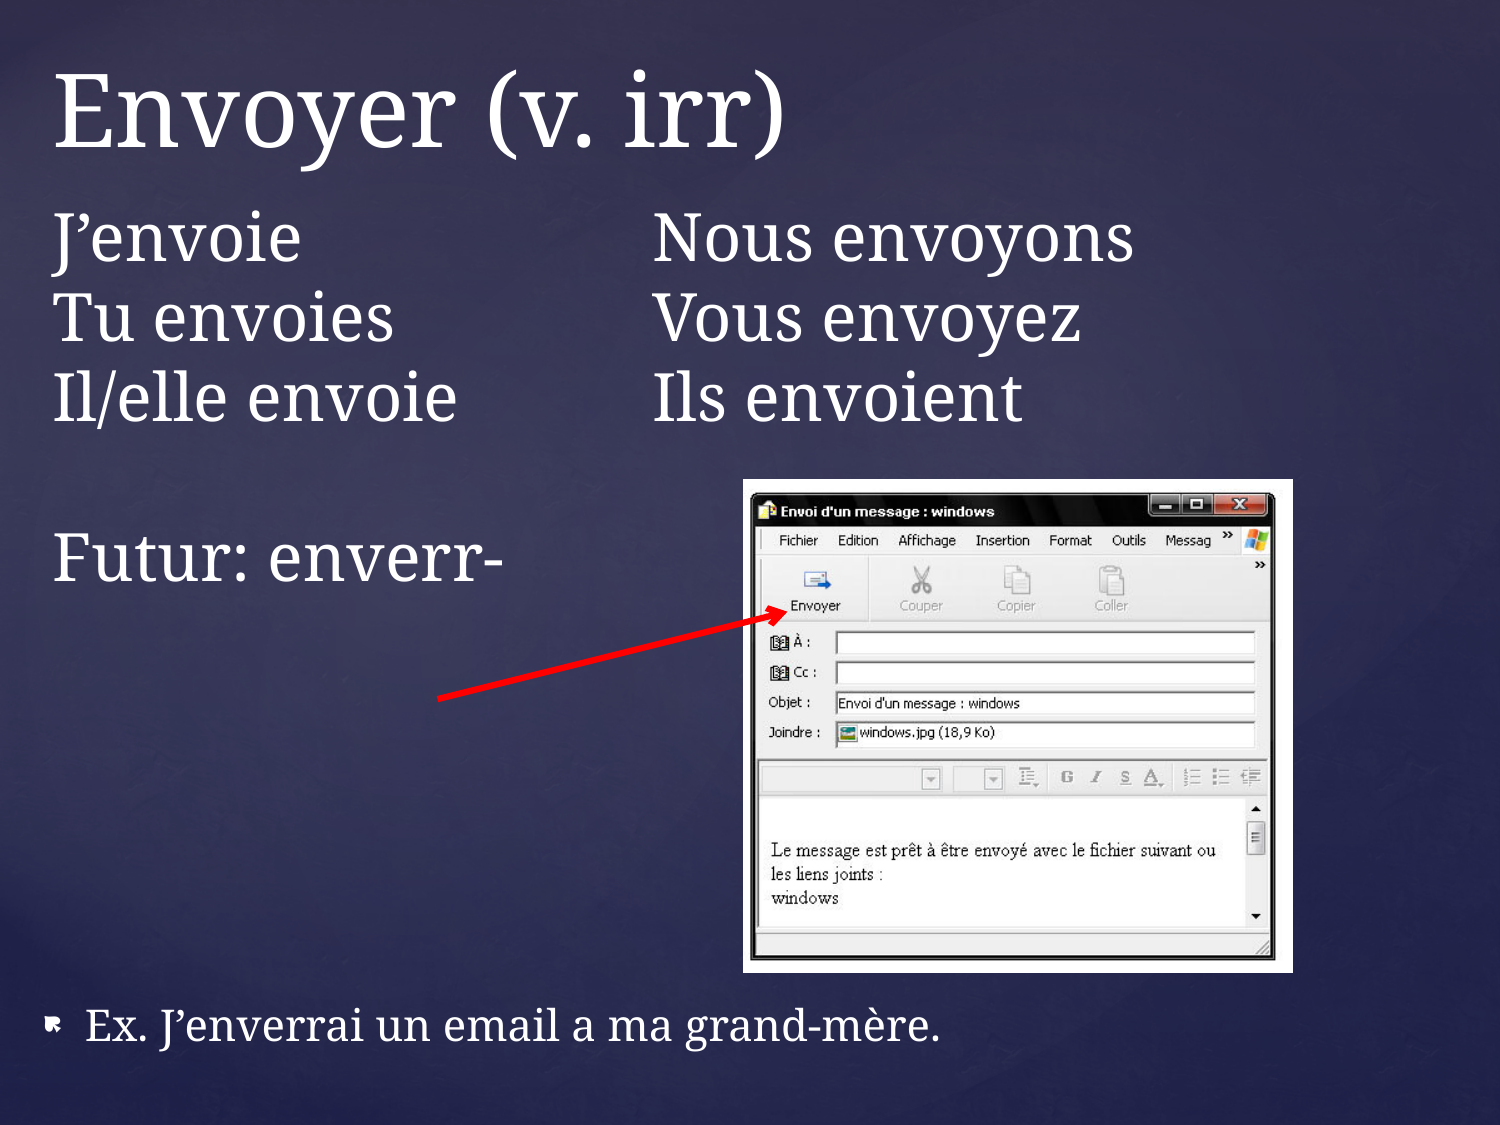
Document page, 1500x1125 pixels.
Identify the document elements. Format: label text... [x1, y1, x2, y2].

title Envoyer (v. irr) [37, 24, 1275, 175]
list Ex. J’enverrai un email a ma grand-mère. [24, 900, 1400, 1088]
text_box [436, 611, 788, 700]
picture [742, 479, 1294, 973]
text_box J’envoie Nous envoyons Tu envoies Vous envoyez Il/elle envoie Ils envoient Futur: enverr- [37, 187, 1313, 602]
